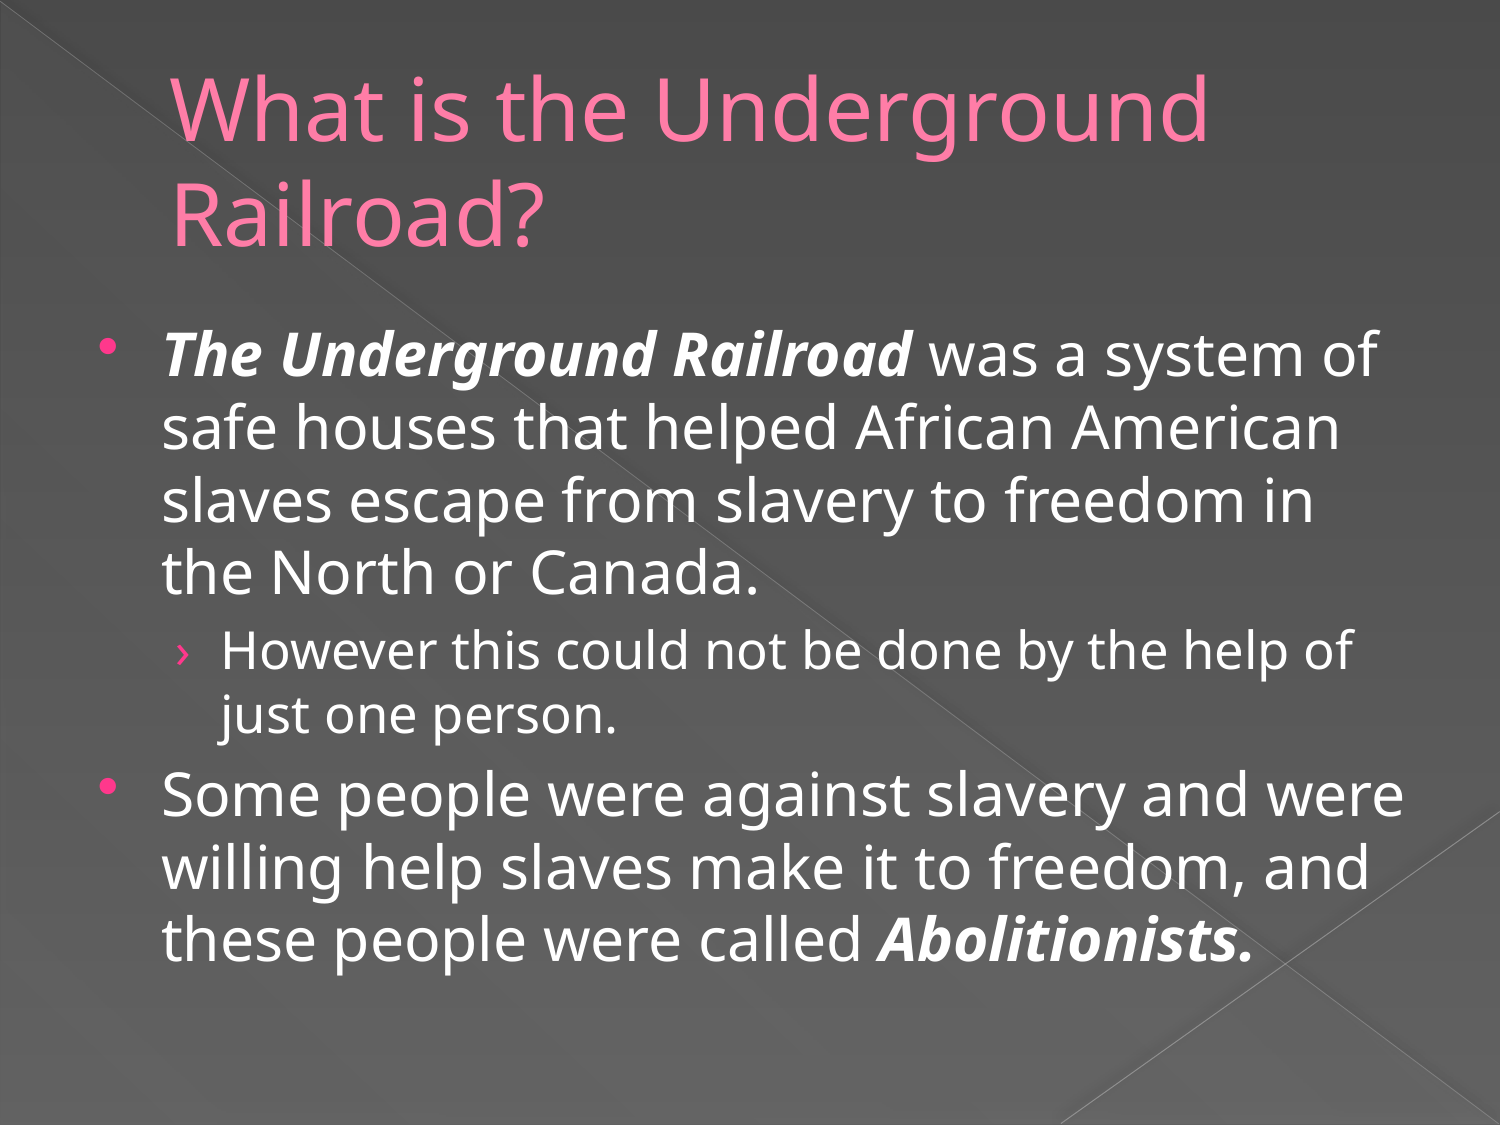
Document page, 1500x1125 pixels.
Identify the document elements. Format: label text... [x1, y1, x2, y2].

title What is the Underground Railroad? [75, 43, 1425, 274]
list The Underground Railroad was a system of safe houses that helped African American slaves escape from slavery to freedom in the North or Canada. However this could not be done by the help of just one person. Some people were against slavery and were willing help slaves make it to freedom, and these people were called Abolitionists. [75, 308, 1425, 1059]
